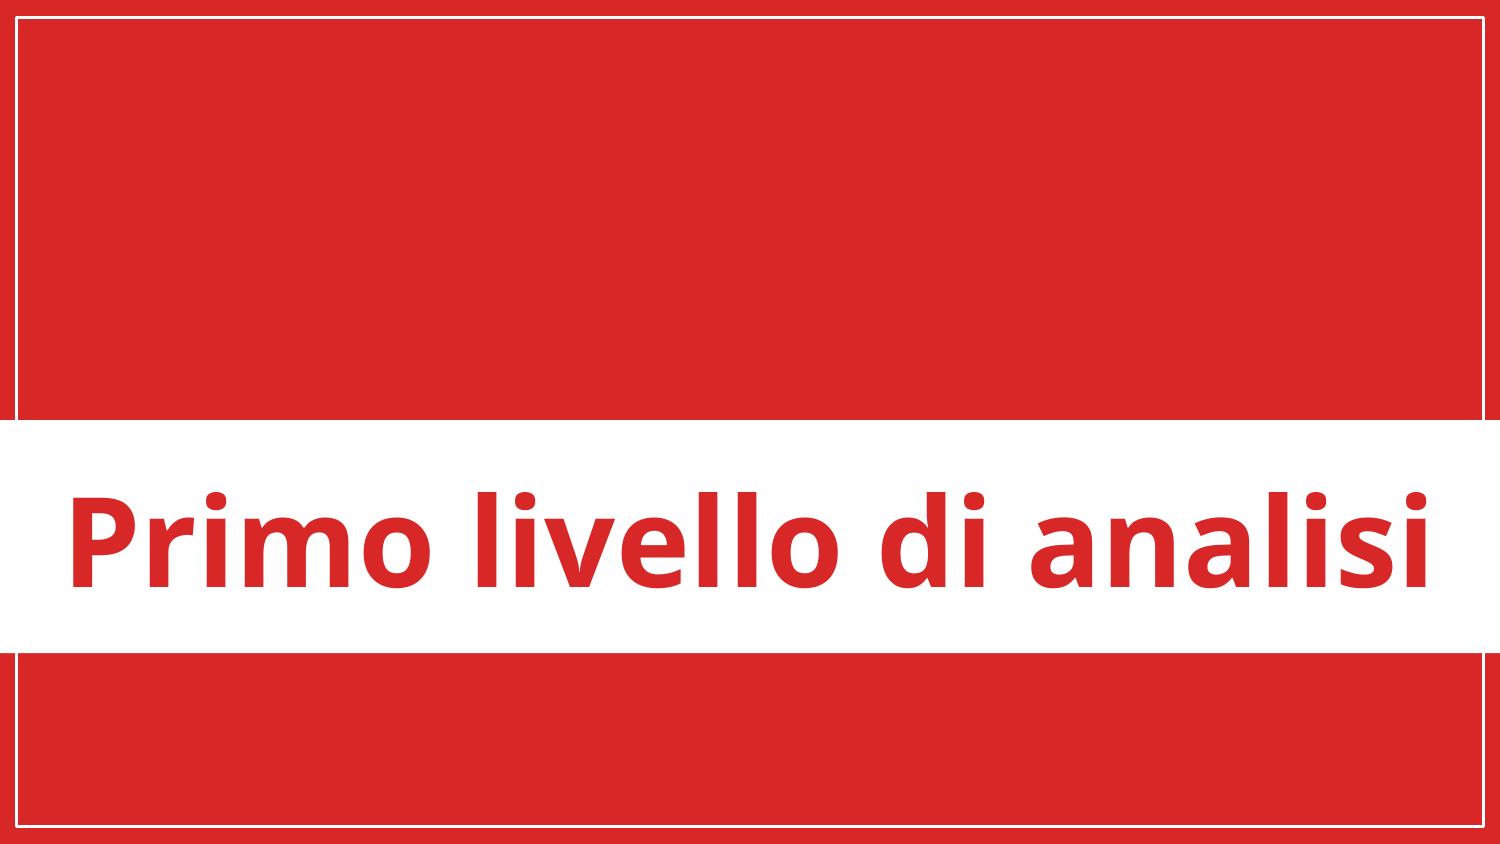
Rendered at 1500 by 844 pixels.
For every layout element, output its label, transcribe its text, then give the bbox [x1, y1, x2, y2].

title Primo livello di analisi [0, 421, 1500, 653]
